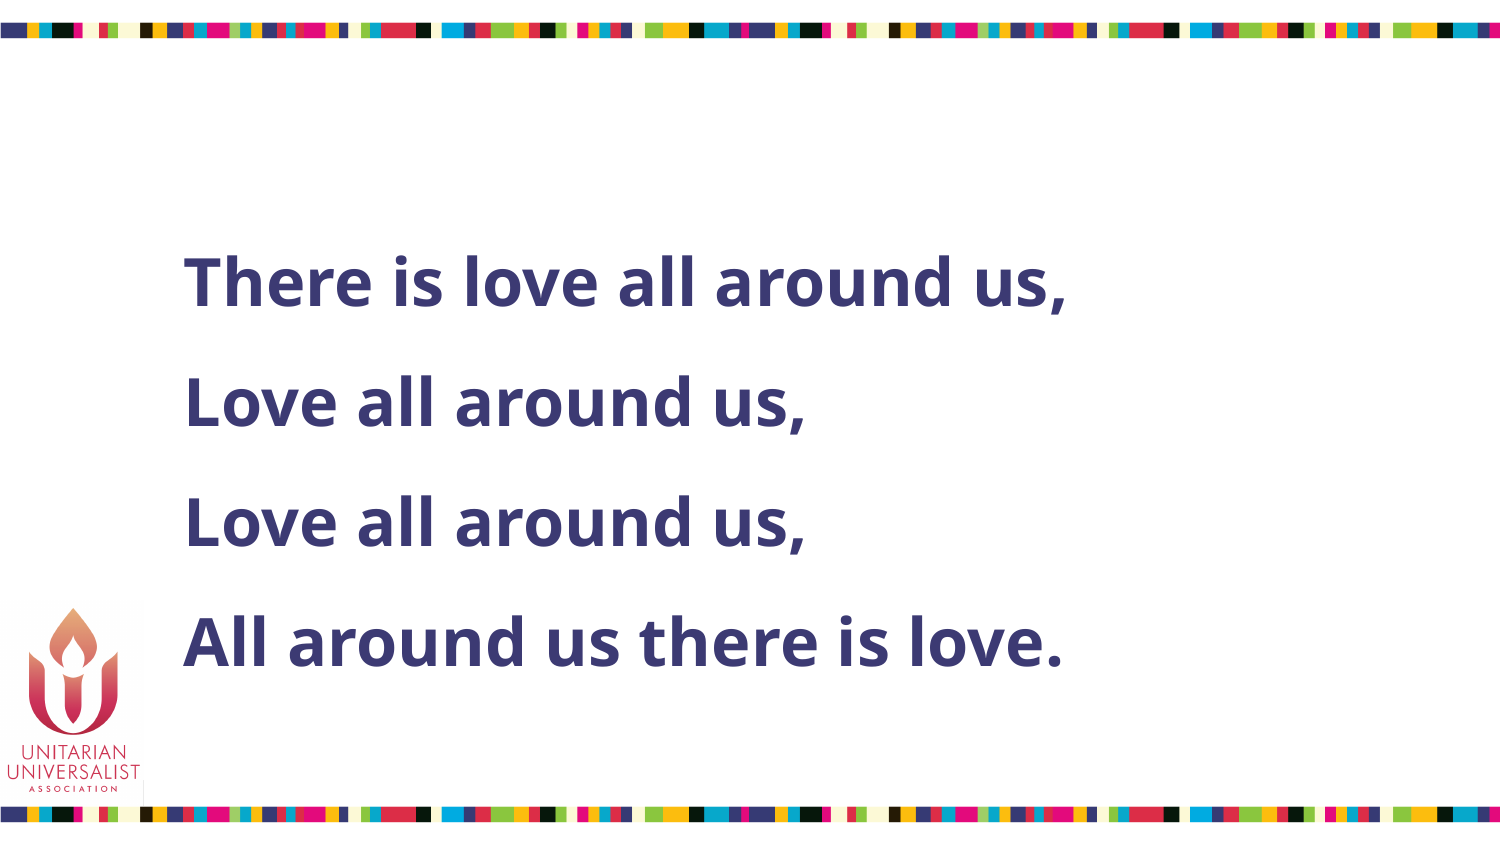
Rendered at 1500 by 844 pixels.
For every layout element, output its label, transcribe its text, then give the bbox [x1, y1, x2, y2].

text_box There is love all around us, Love all around us, Love all around us, All around us there is love. [168, 184, 1421, 695]
picture [0, 600, 1500, 824]
picture [0, 22, 1500, 40]
